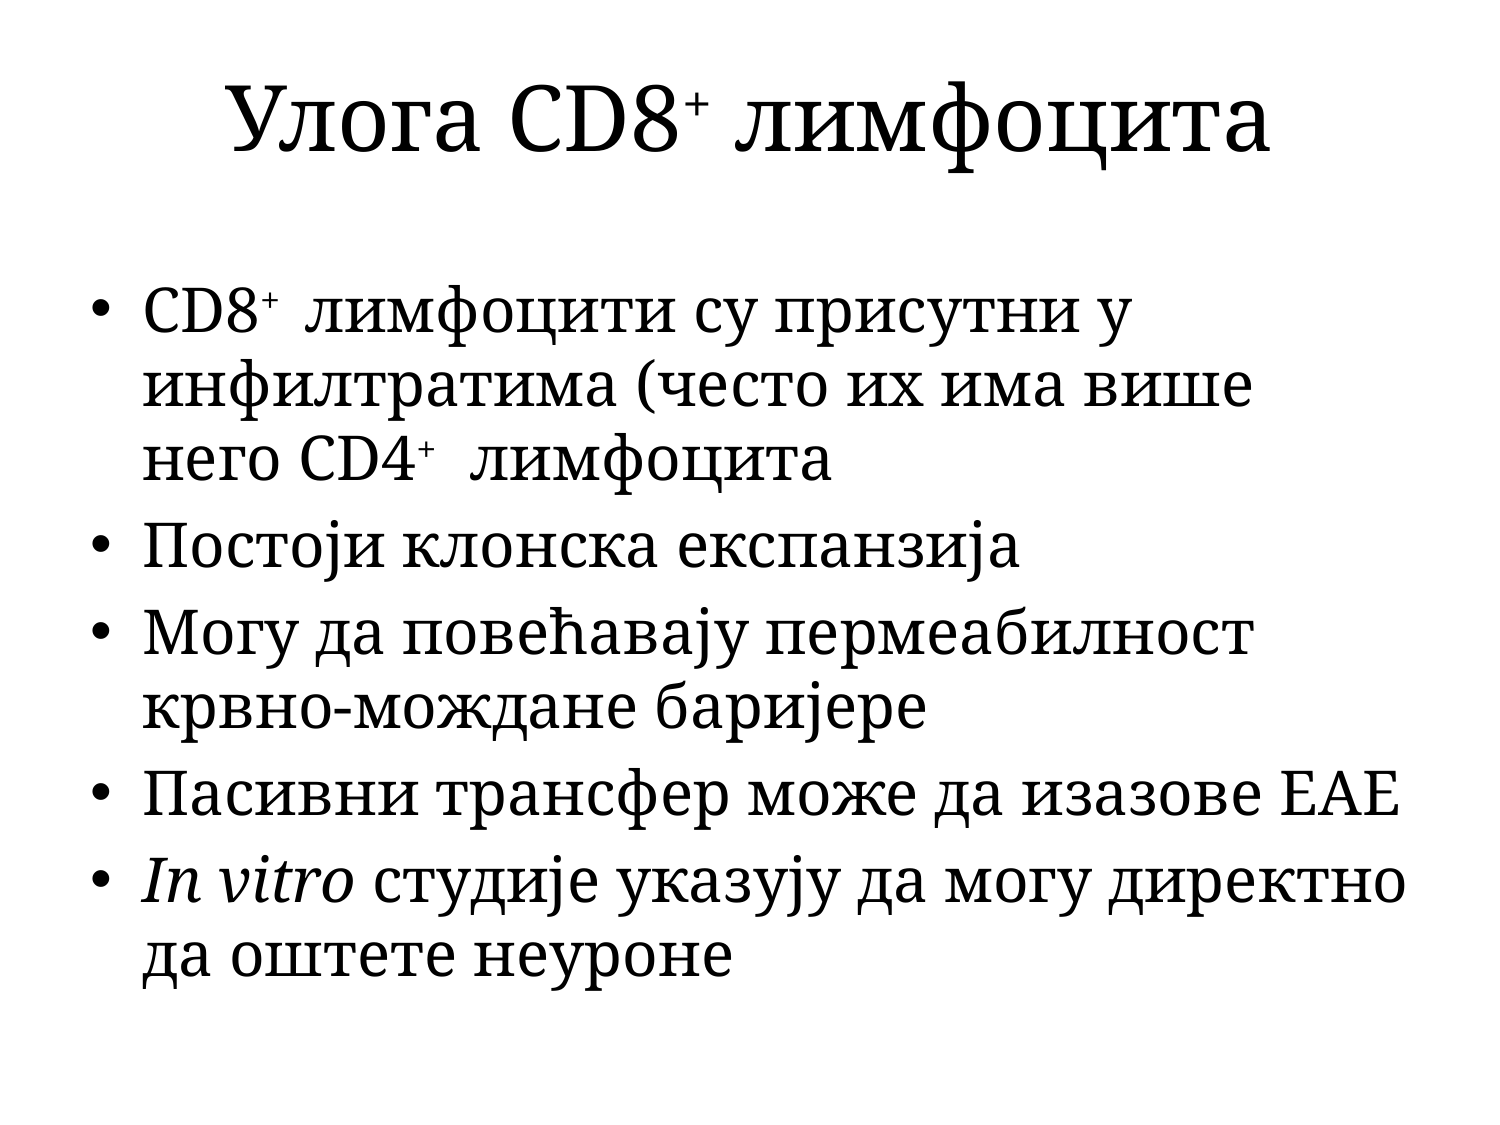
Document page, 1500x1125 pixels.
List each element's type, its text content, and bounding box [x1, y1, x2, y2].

title Улога CD8+ лимфоцита [75, 45, 1425, 185]
list CD8+ лимфоцити су присутни у инфилтратима (често их има више него CD4+ лимфоцита Постоји клонска експанзија Могу да повећавају пермеабилност крвно-мождане баријере Пасивни трансфер може да изазове ЕАЕ In vitro студије указују да могу директно да оштете неуроне [75, 262, 1425, 1005]
